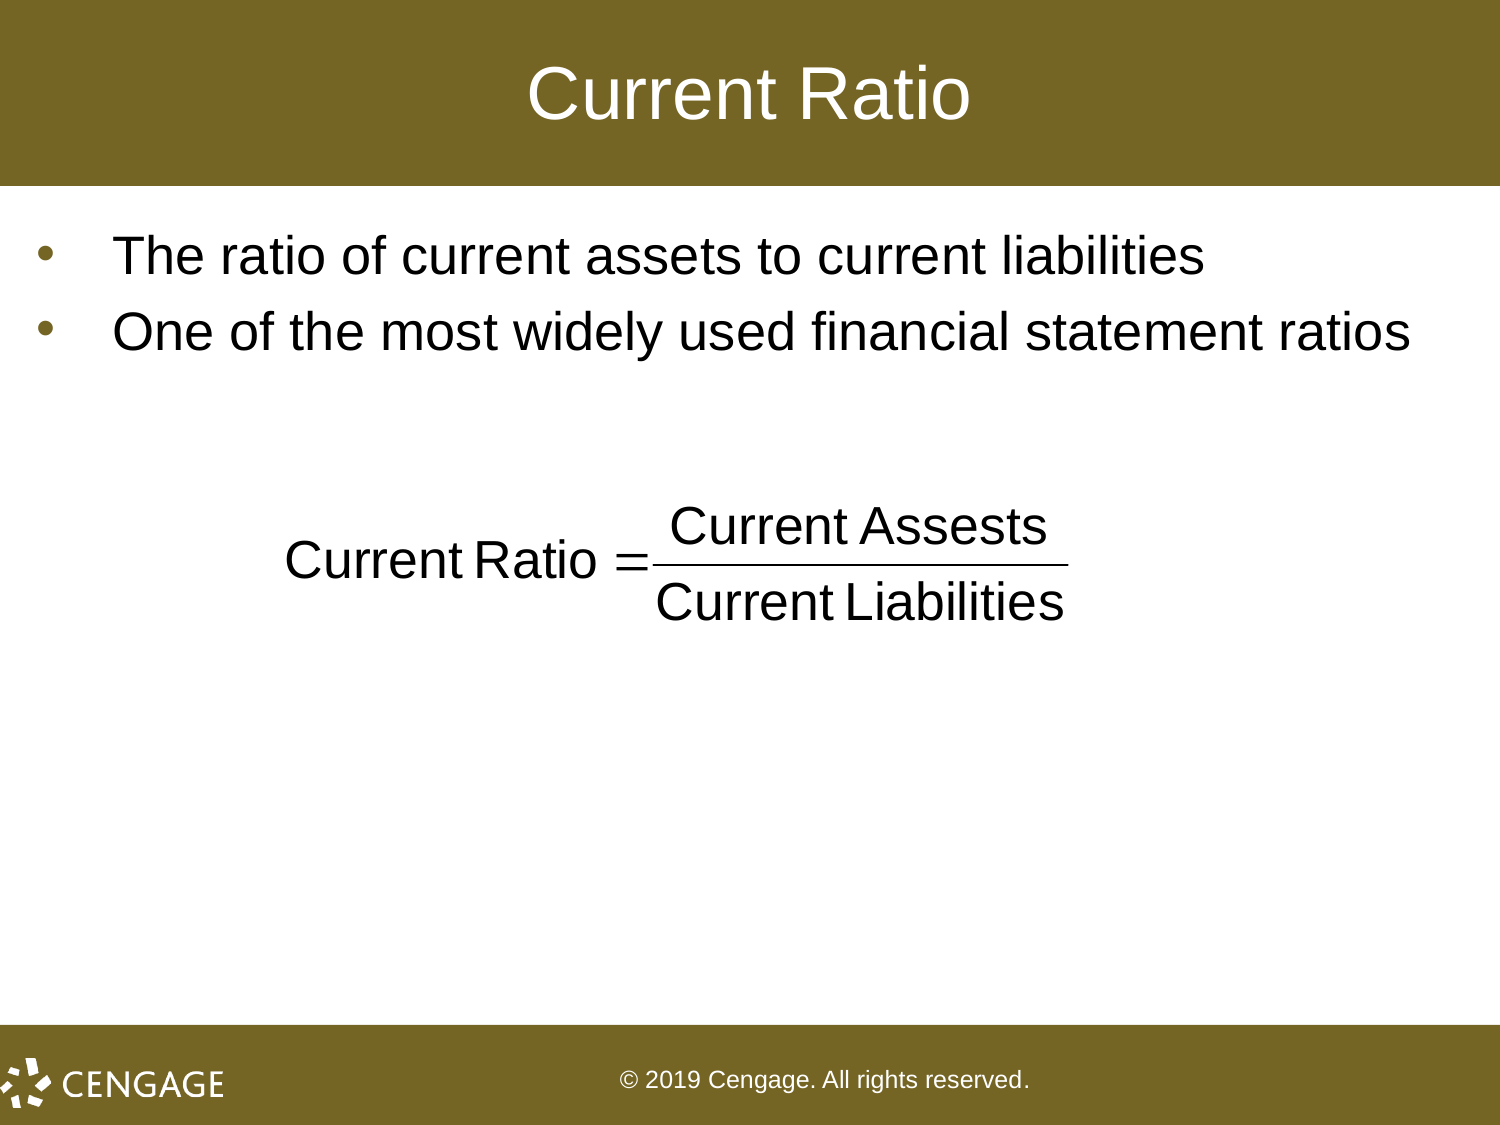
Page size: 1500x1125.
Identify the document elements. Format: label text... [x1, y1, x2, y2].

picture [0, 1058, 223, 1108]
title Current Ratio [7, 4, 1493, 175]
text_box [277, 493, 1078, 632]
list The ratio of current assets to current liabilities One of the most widely used financial statement ratios [21, 212, 1475, 439]
